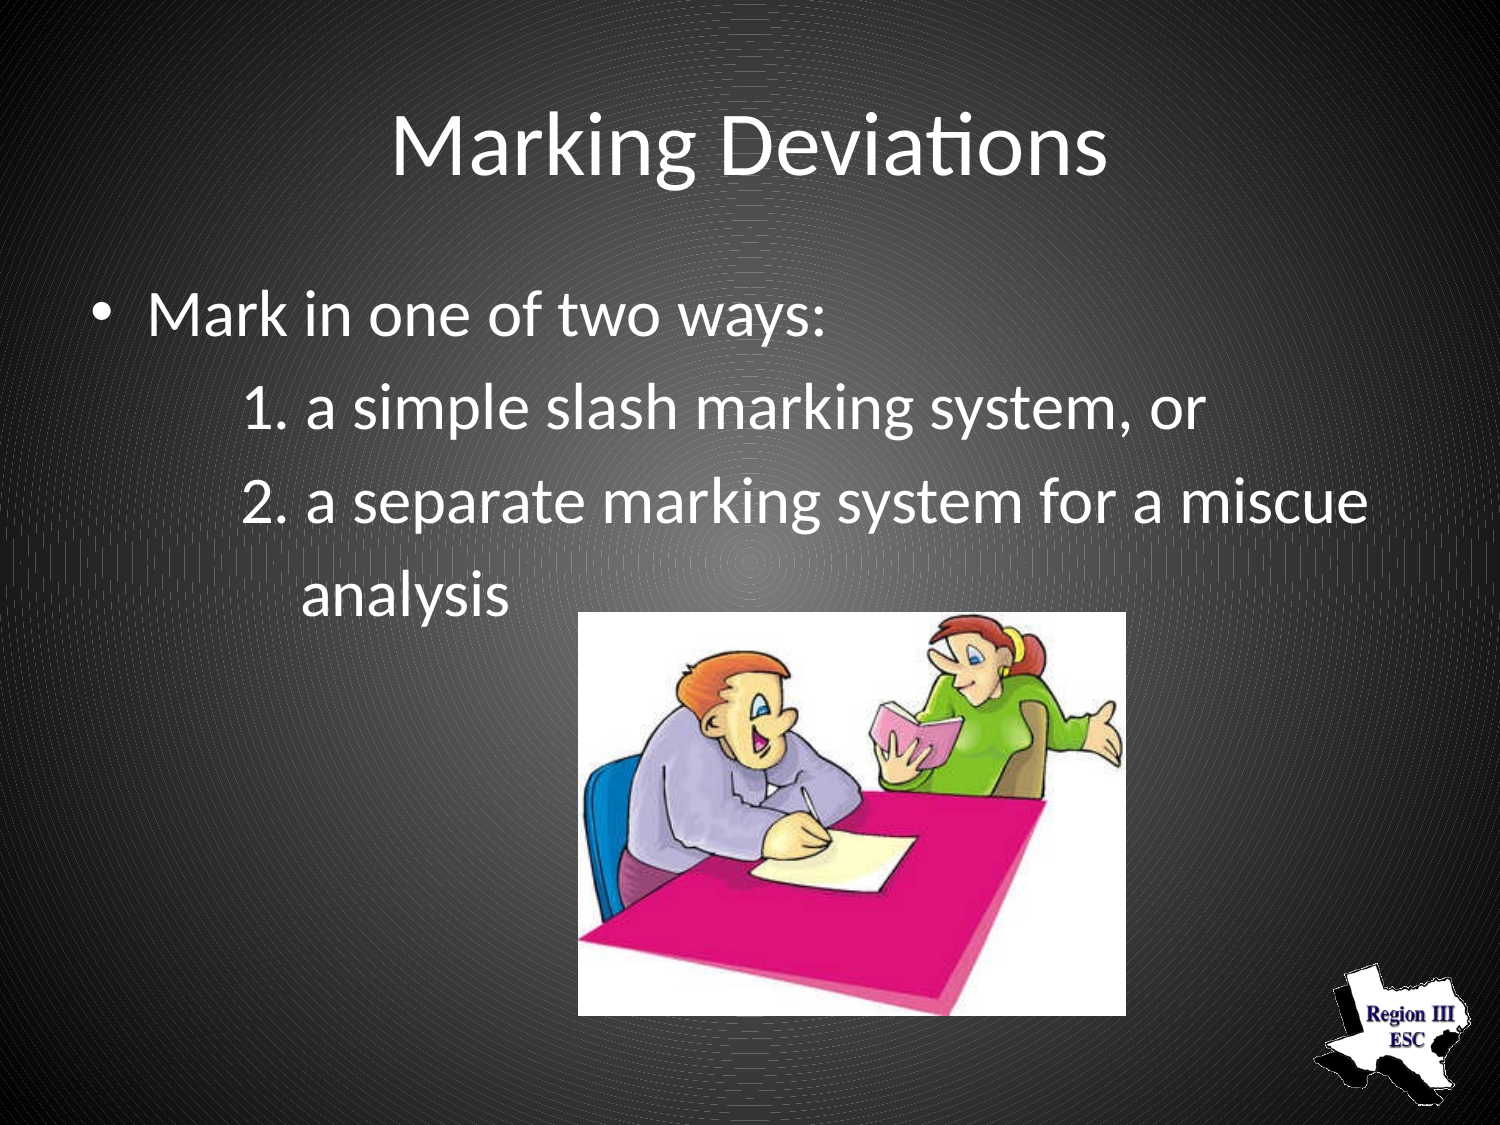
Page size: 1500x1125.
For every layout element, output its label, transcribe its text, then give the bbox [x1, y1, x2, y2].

list Mark in one of two ways: 1. a simple slash marking system, or 2. a separate marking system for a miscue analysis [75, 262, 1425, 1005]
picture [1312, 962, 1472, 1108]
footer [512, 1042, 988, 1103]
title Marking Deviations [75, 45, 1425, 233]
picture [578, 612, 1126, 1016]
